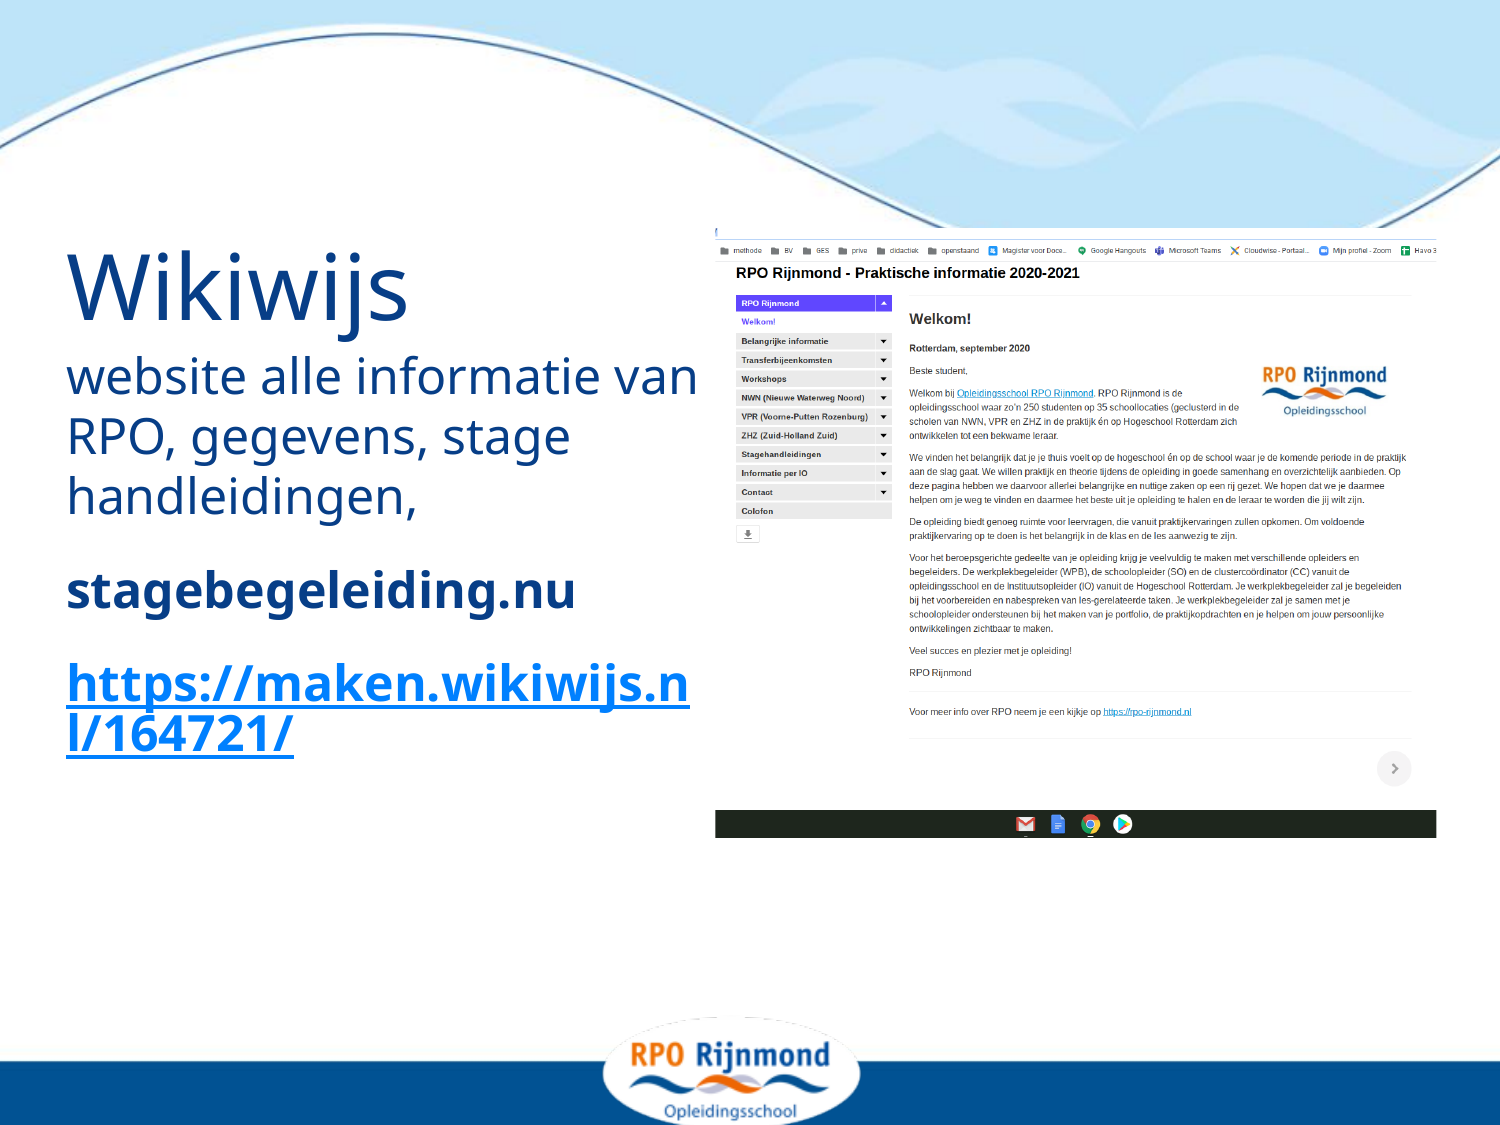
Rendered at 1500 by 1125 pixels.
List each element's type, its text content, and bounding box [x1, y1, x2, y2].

picture [0, 0, 1500, 1125]
list website alle informatie van RPO, gegevens, stage handleidingen, stagebegeleiding.nu https://maken.wikiwijs.nl/164721/ [51, 329, 716, 891]
title Wikiwijs [51, 213, 1480, 891]
